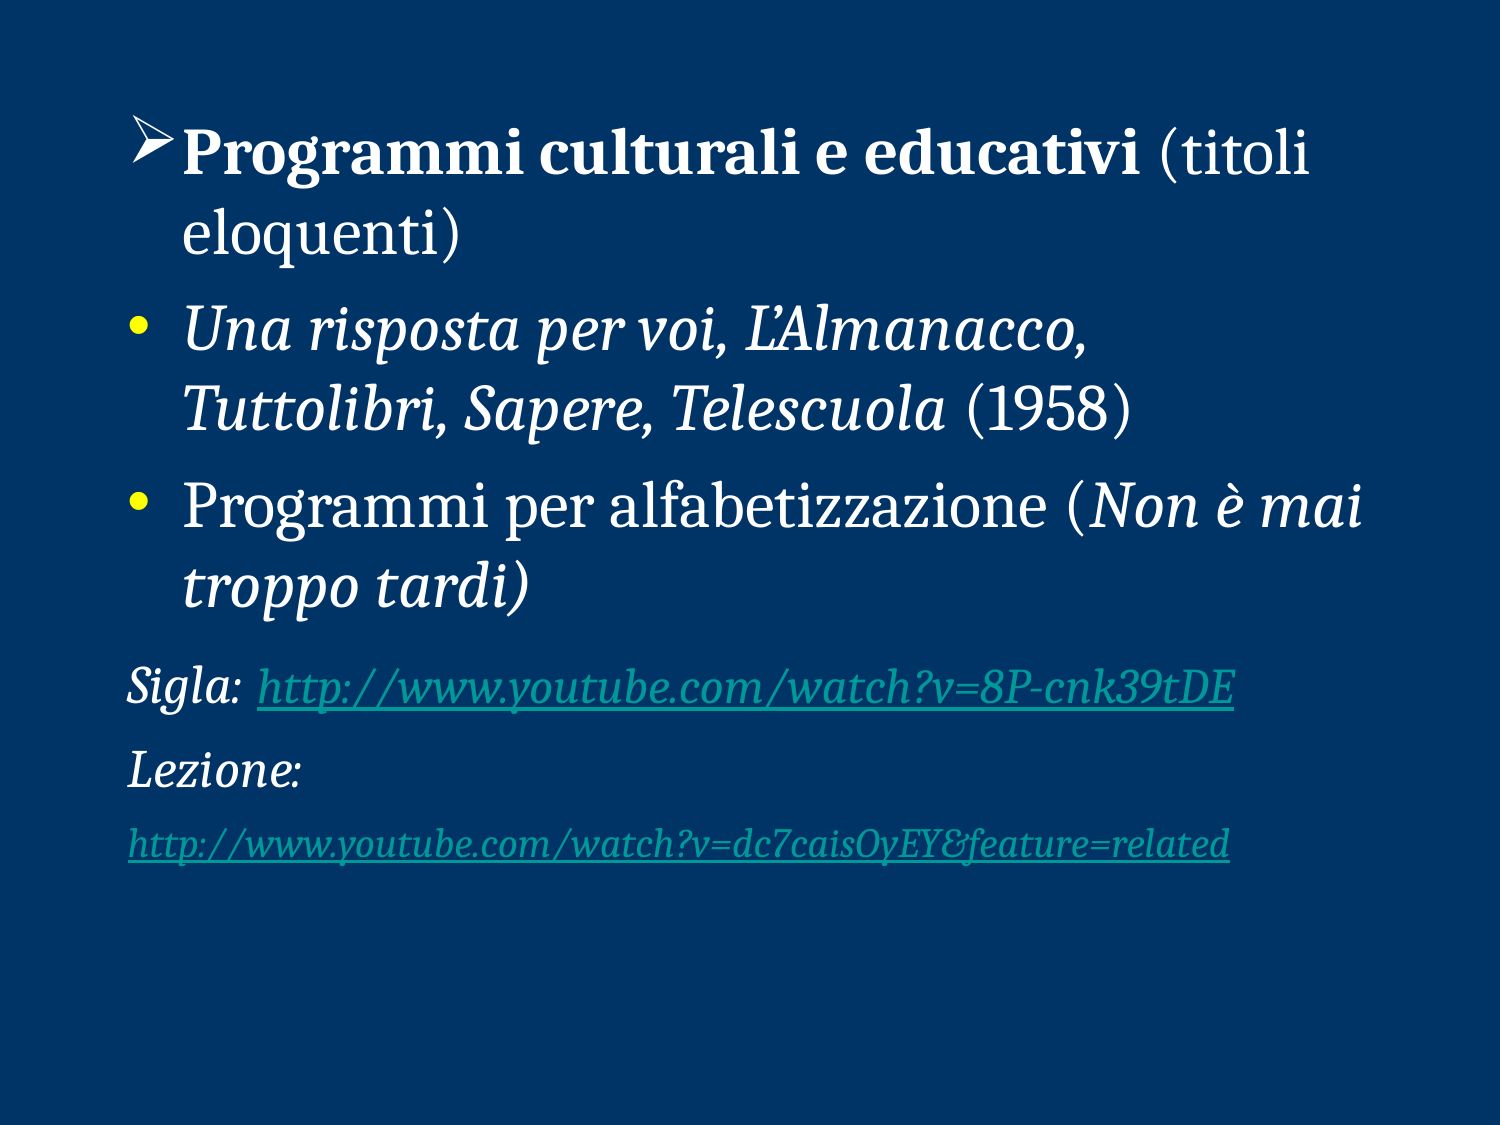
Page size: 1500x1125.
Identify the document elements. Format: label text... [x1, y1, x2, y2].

list Programmi culturali e educativi (titoli eloquenti) Una risposta per voi, L’Almanacco, Tuttolibri, Sapere, Telescuola (1958) Programmi per alfabetizzazione (Non è mai troppo tardi) Sigla: http://www.youtube.com/watch?v=8P-cnk39tDE Lezione: http://www.youtube.com/watch?v=dc7caisOyEY&feature=related [112, 99, 1388, 1125]
